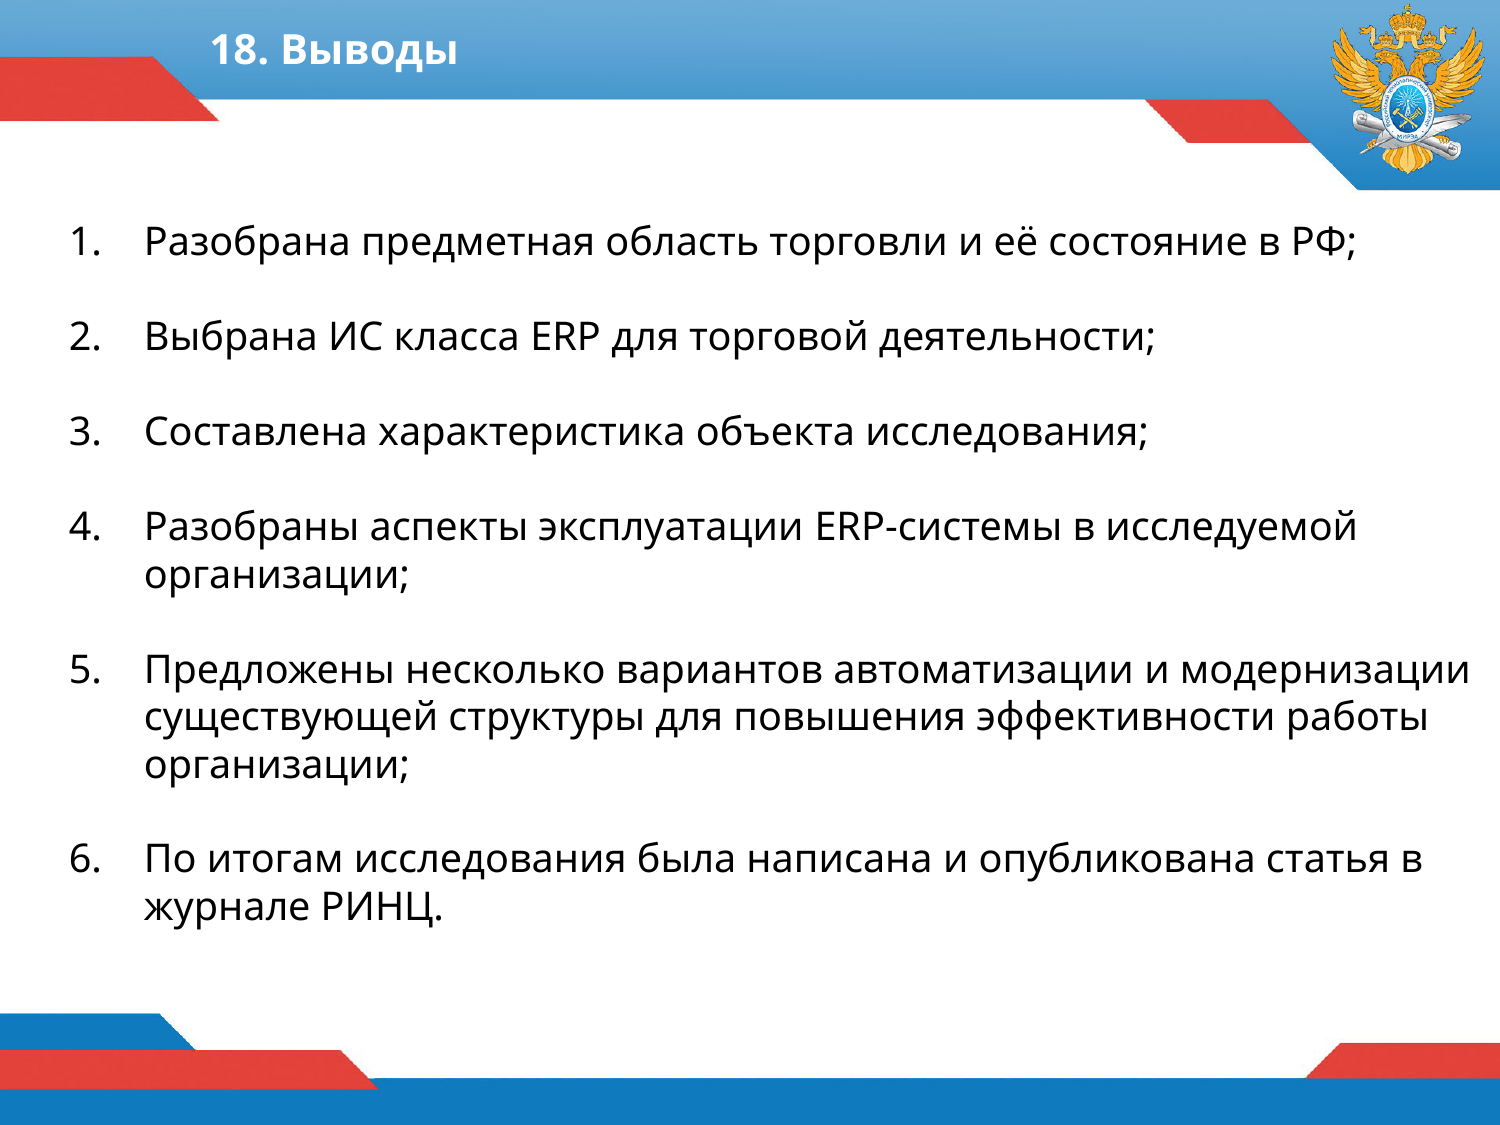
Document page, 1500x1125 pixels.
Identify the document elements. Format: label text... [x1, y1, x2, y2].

picture [0, 0, 1500, 1125]
text_box Разобрана предметная область торговли и её состояние в РФ; Выбрана ИС класса ERP для торговой деятельности; Составлена характеристика объекта исследования; Разобраны аспекты эксплуатации ERP-системы в исследуемой организации; Предложены несколько вариантов автоматизации и модернизации существующей структуры для повышения эффективности работы организации; По итогам исследования была написана и опубликована статья в журнале РИНЦ. [40, 208, 1500, 936]
text_box 18. Выводы [194, 15, 1500, 94]
